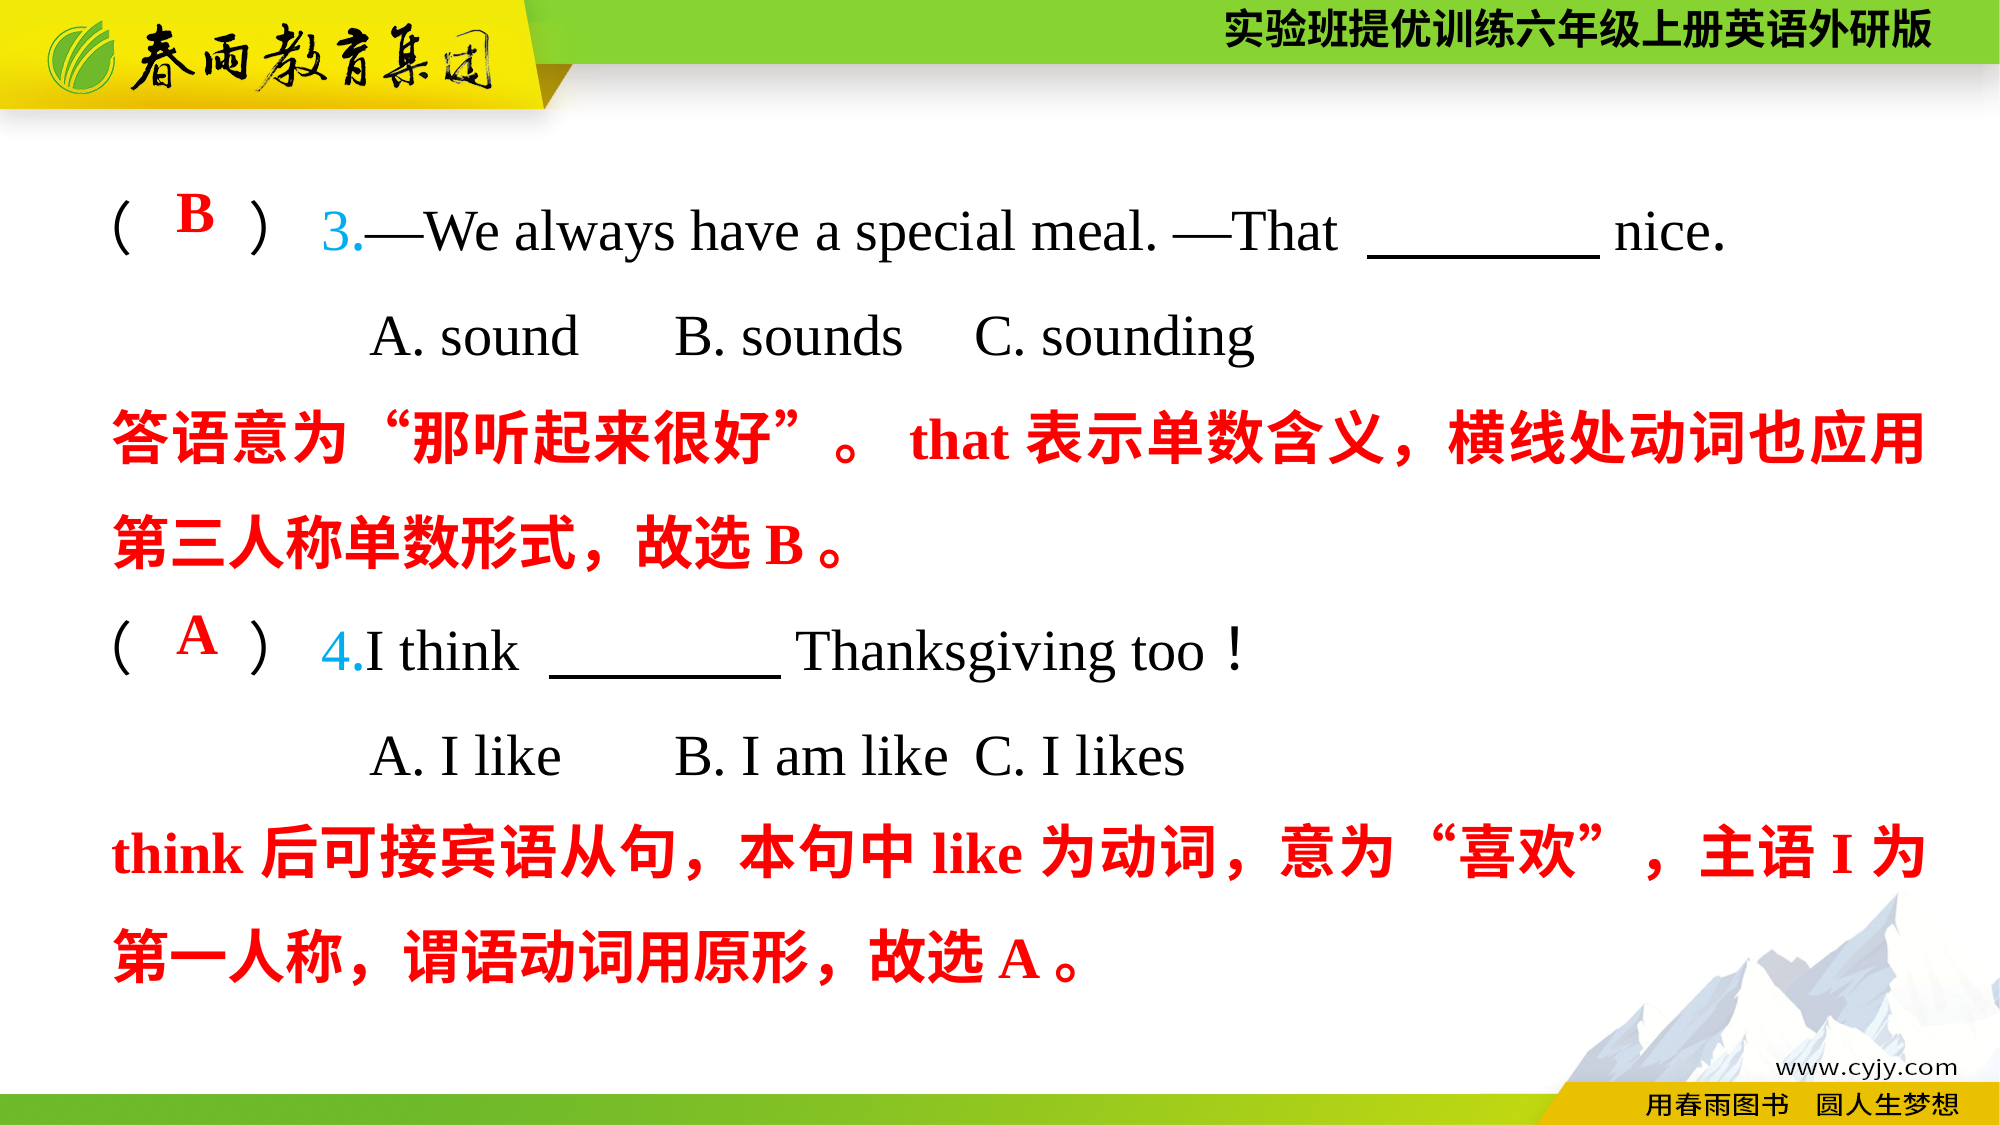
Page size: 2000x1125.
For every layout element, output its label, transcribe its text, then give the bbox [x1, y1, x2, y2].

text_box A [161, 588, 234, 674]
text_box 答语意为“那听起来很好”。that表示单数含义，横线处动词也应用第三人称单数形式，故选B。 [96, 358, 1944, 584]
text_box B [161, 166, 231, 252]
list （ ）3.—We always have a special meal. —That nice. A. sound B. sounds C. sounding （ ）4.I think Thanksgiving too！ A. I like B. I am like C. I likes [59, 149, 1944, 802]
text_box think后可接宾语从句，本句中like为动词，意为“喜欢”，主语I为第一人称，谓语动词用原形，故选A。 [96, 772, 1944, 998]
picture [0, 0, 2000, 1125]
